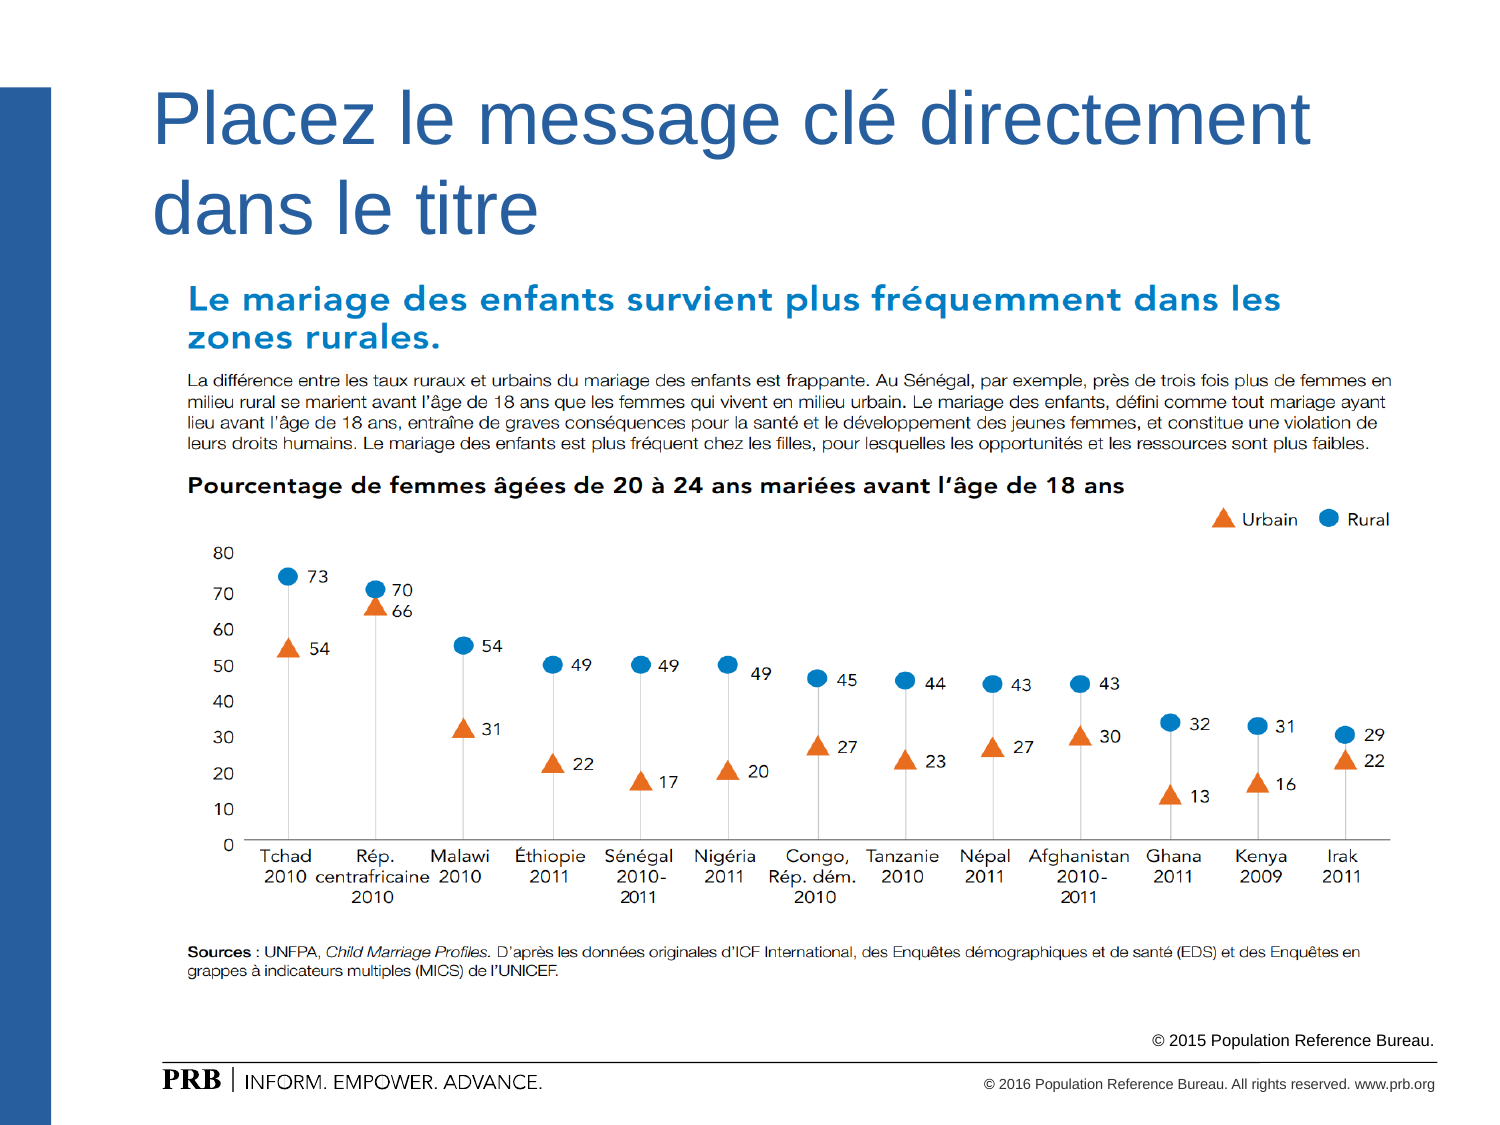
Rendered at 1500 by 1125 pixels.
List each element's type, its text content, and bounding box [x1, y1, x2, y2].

text_box © 2015 Population Reference Bureau. [1137, 1022, 1450, 1057]
picture [137, 259, 1419, 1023]
title Placez le message clé directement dans le titre [137, 62, 1450, 225]
